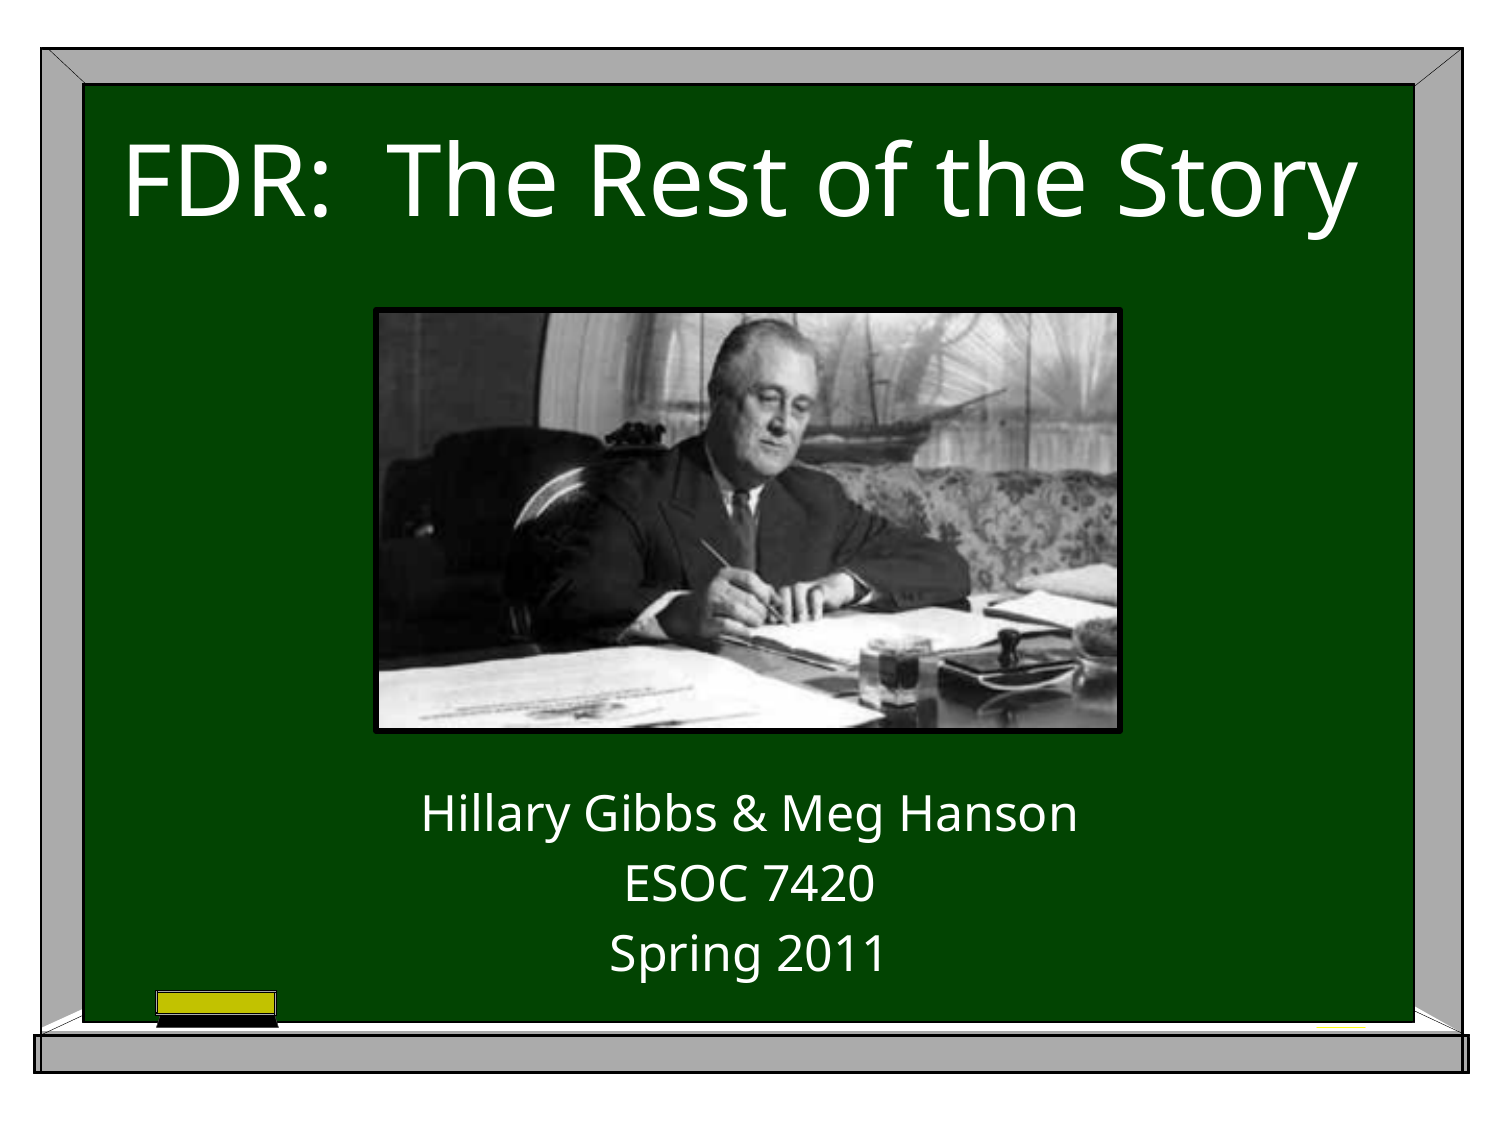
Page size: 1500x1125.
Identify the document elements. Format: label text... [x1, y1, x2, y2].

title FDR: The Rest of the Story [102, 82, 1379, 271]
picture [378, 312, 1117, 728]
subtitle Hillary Gibbs & Meg Hanson ESOC 7420 Spring 2011 [224, 773, 1276, 991]
